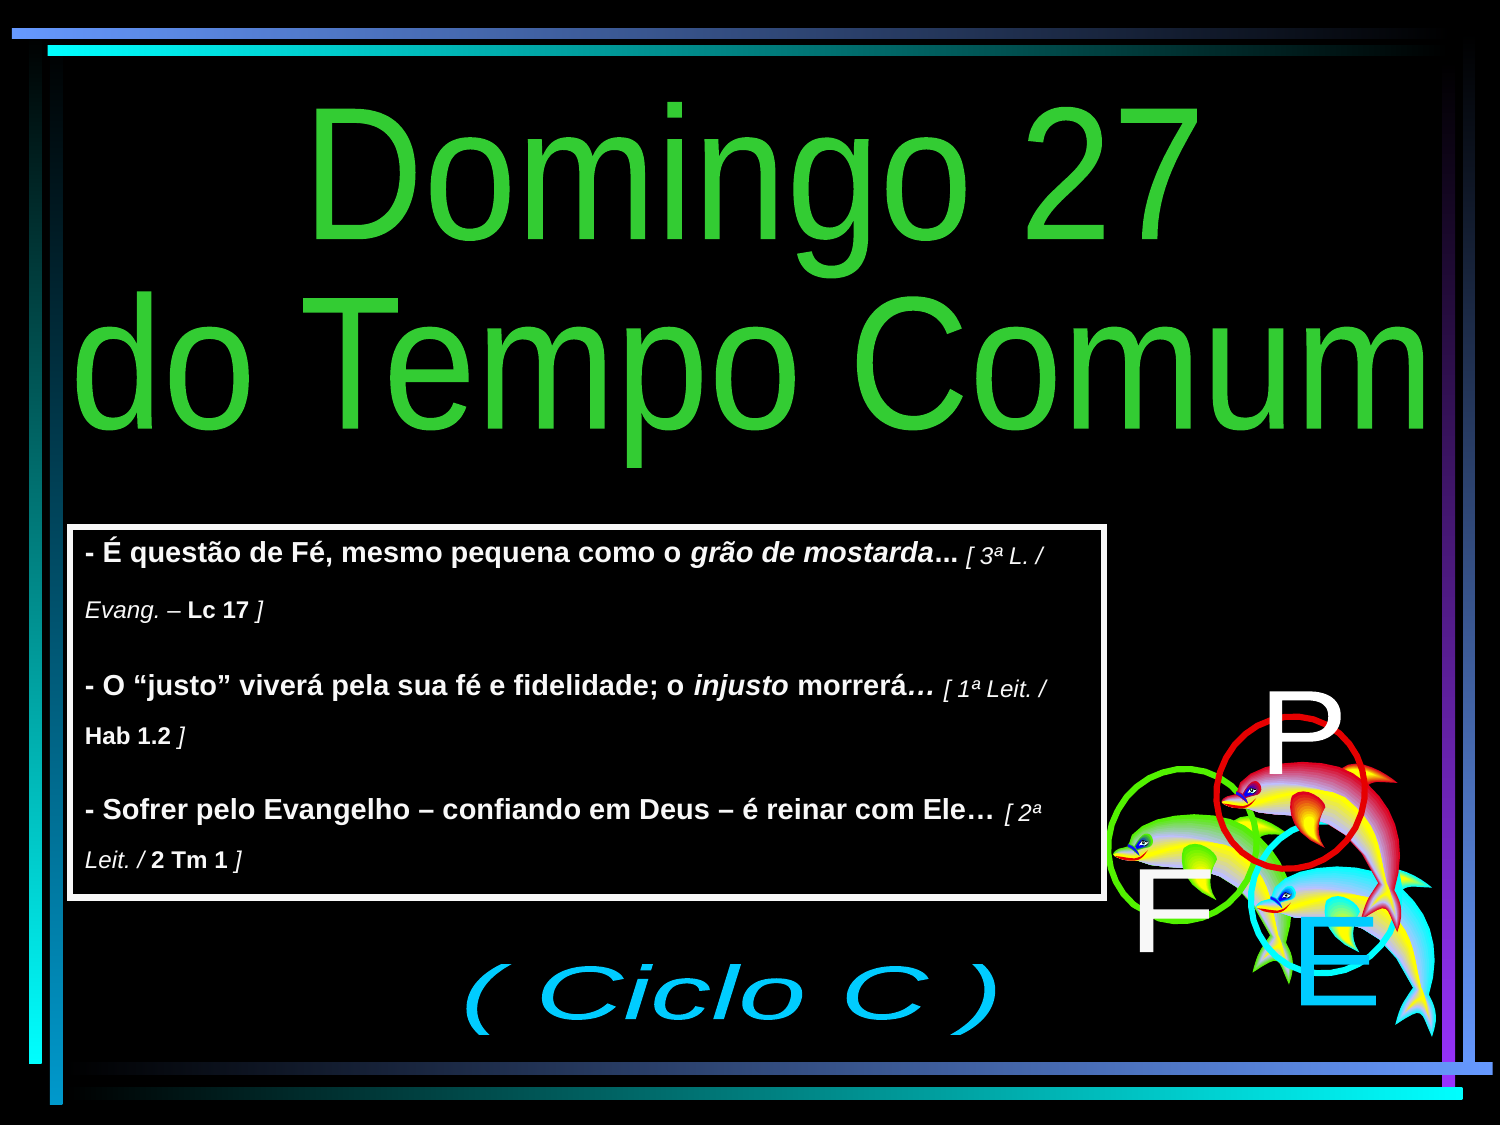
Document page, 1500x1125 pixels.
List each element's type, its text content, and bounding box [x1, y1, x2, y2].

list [1115, 726, 1500, 987]
text_box - É questão de Fé, mesmo pequena como o grão de mostarda... [ 3ª L. / Evang. – Lc 17 ] - O “justo” viverá pela sua fé e fidelidade; o injusto morrerá… [ 1ª Leit. / Hab 1.2 ] - Sofrer pelo Evangelho – confiando em Deus – é reinar com Ele… [ 2ª Leit. / 2 Tm 1 ] [70, 527, 1105, 898]
